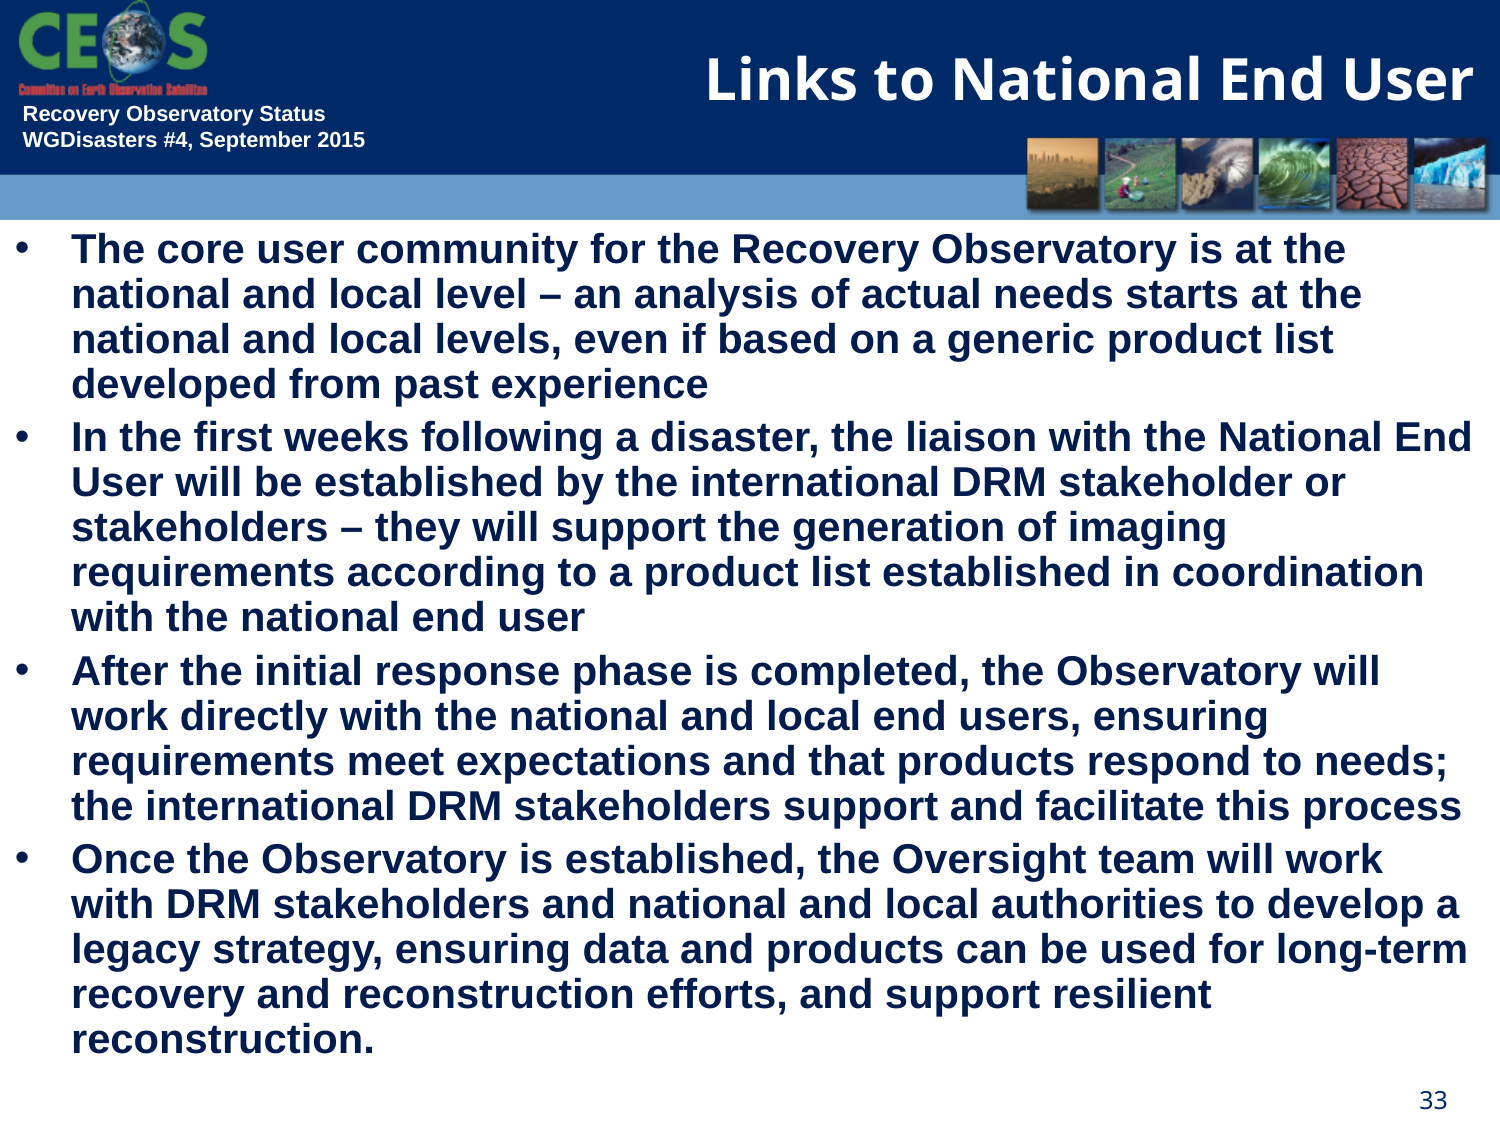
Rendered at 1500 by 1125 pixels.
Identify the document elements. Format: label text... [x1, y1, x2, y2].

picture [0, 0, 1500, 220]
text_box The core user community for the Recovery Observatory is at the national and local level – an analysis of actual needs starts at the national and local levels, even if based on a generic product list developed from past experience In the first weeks following a disaster, the liaison with the National End User will be established by the international DRM stakeholder or stakeholders – they will support the generation of imaging requirements according to a product list established in coordination with the national end user After the initial response phase is completed, the Observatory will work directly with the national and local end users, ensuring requirements meet expectations and that products respond to needs; the international DRM stakeholders support and facilitate this process Once the Observatory is established, the Oversight team will work with DRM stakeholders and national and local authorities to develop a legacy strategy, ensuring data and products can be used for long-term recovery and reconstruction efforts, and support resilient reconstruction. [0, 220, 1491, 1124]
text_box Links to National End User [249, 16, 1491, 138]
